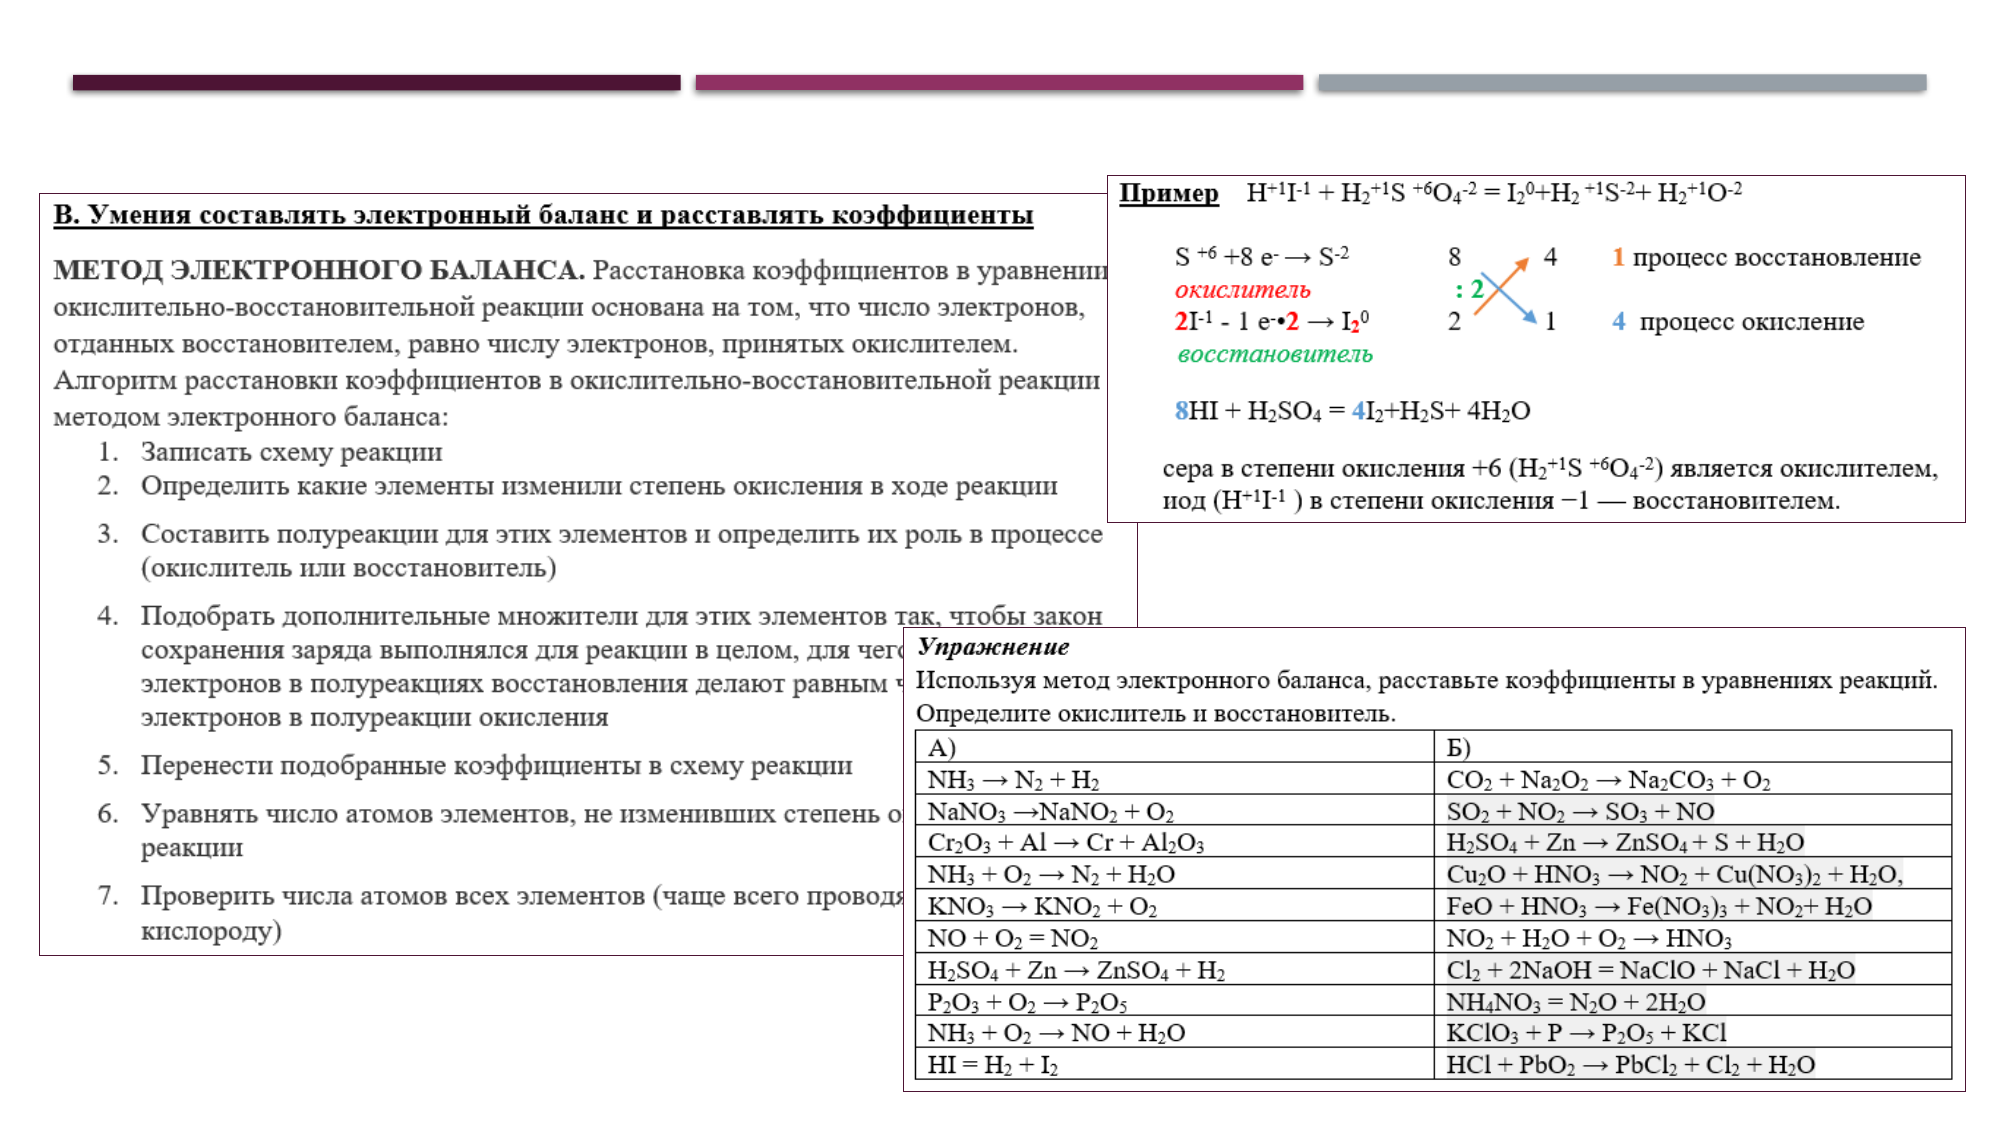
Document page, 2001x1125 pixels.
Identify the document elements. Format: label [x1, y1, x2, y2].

picture [38, 175, 1966, 1092]
